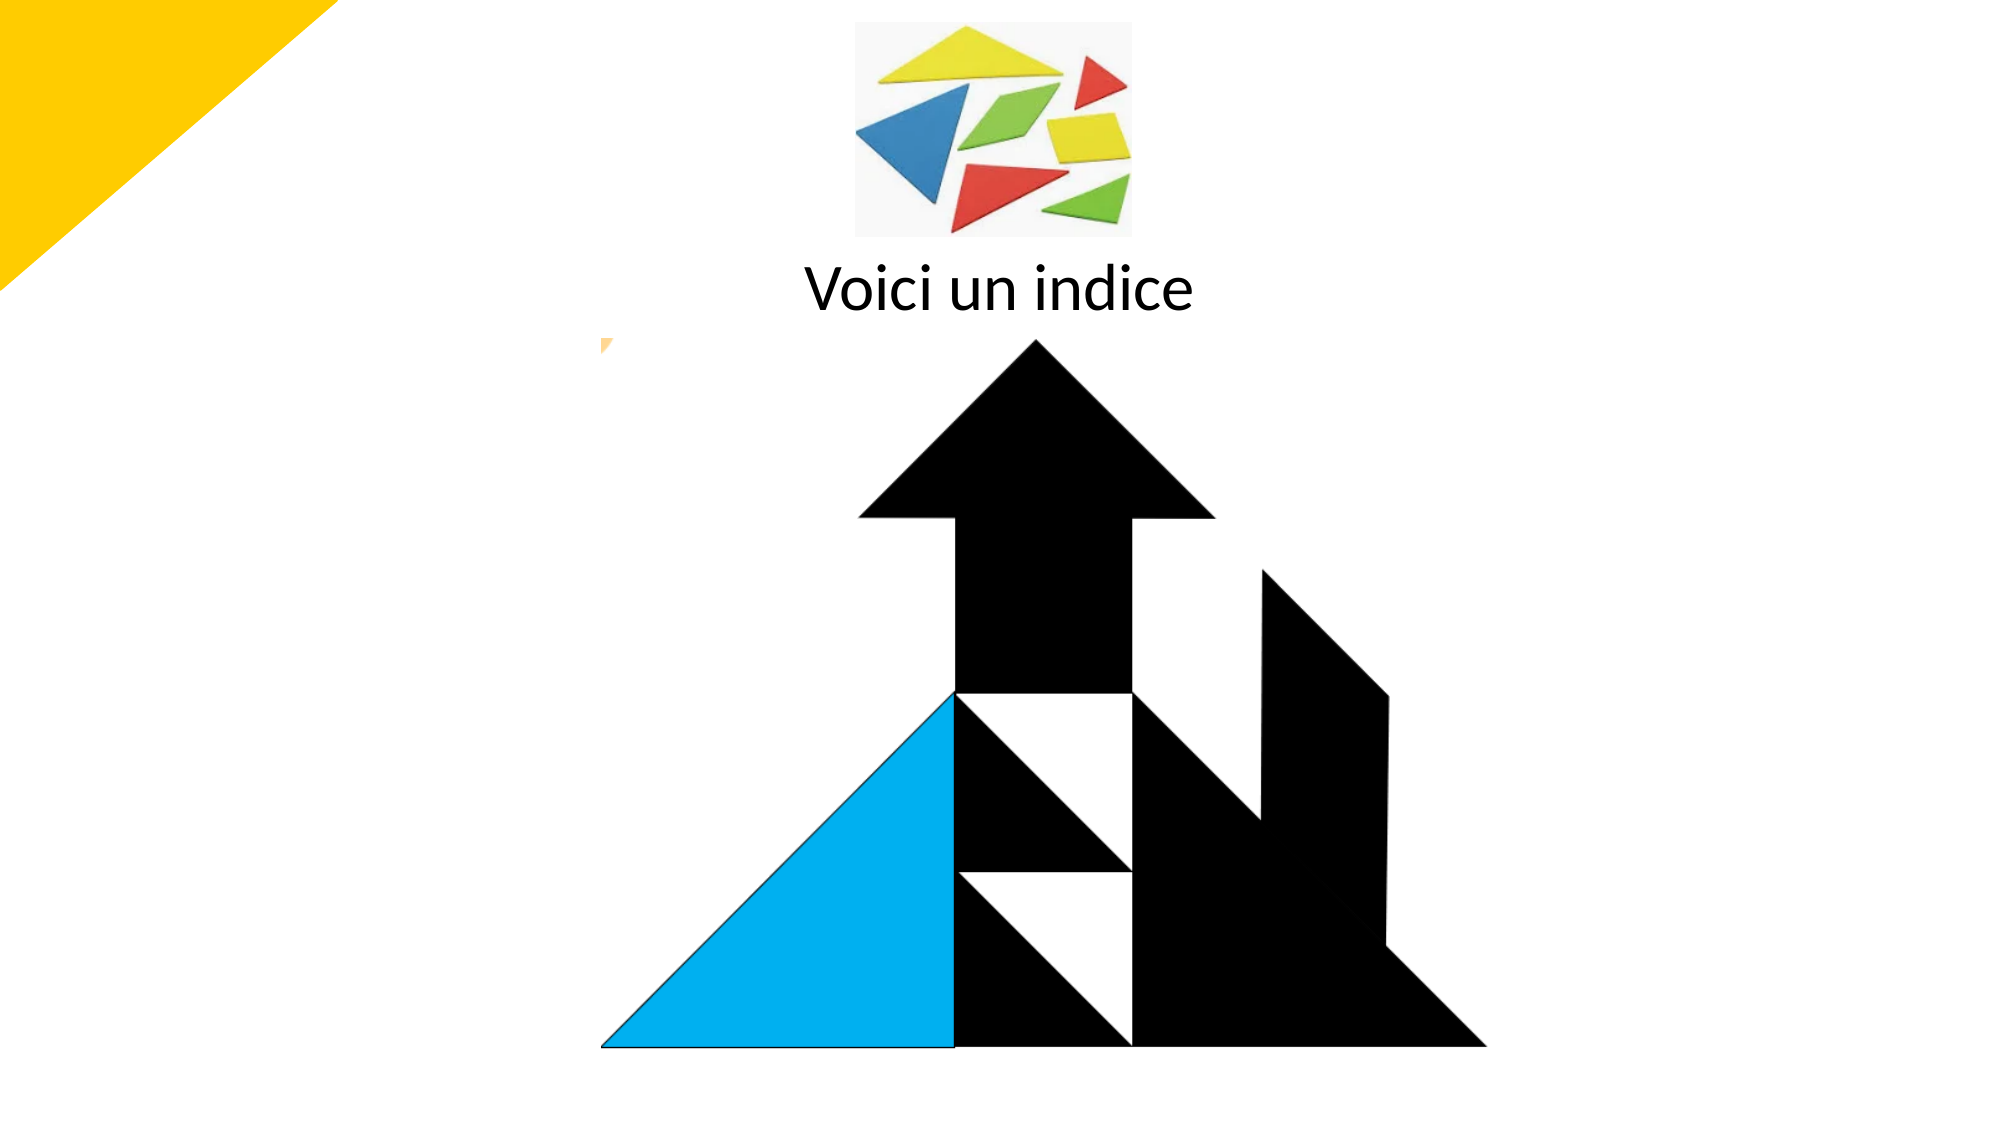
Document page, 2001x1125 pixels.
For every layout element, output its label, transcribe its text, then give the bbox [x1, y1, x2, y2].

text_box Voici un indice [789, 236, 1211, 332]
picture [854, 21, 1132, 237]
picture [600, 338, 1494, 1052]
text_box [0, 0, 337, 290]
